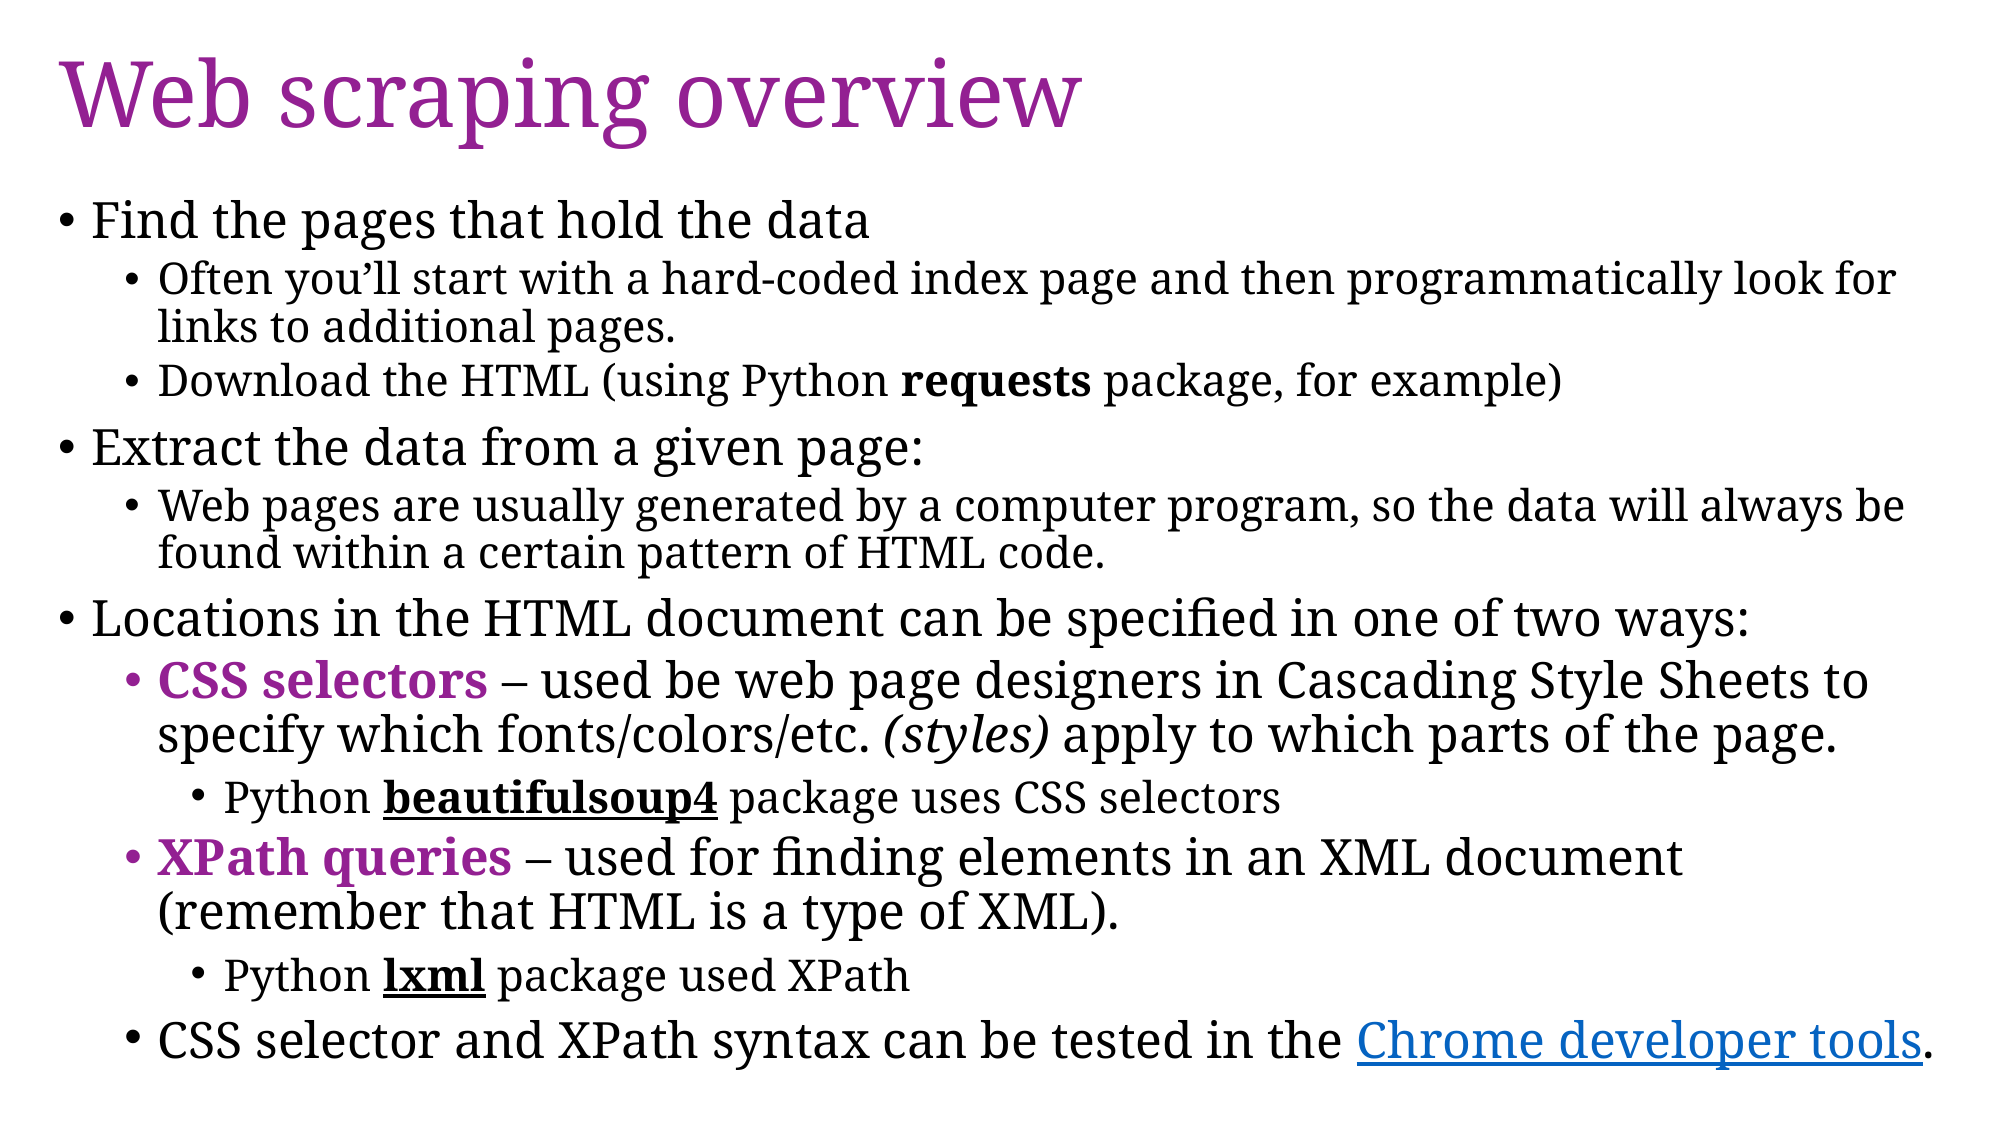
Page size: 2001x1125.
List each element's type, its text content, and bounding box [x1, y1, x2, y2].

title Web scraping overview [43, 25, 1953, 171]
list Find the pages that hold the data Often you’ll start with a hard-coded index page and then programmatically look for links to additional pages. Download the HTML (using Python requests package, for example) Extract the data from a given page: Web pages are usually generated by a computer program, so the data will always be found within a certain pattern of HTML code. Locations in the HTML document can be specified in one of two ways: CSS selectors – used be web page designers in Cascading Style Sheets to specify which fonts/colors/etc. (styles) apply to which parts of the page. Python beautifulsoup4 package uses CSS selectors XPath queries – used for finding elements in an XML document (remember that HTML is a type of XML). Python lxml package used XPath CSS selector and XPath syntax can be tested in the Chrome developer tools. [43, 188, 1953, 1106]
